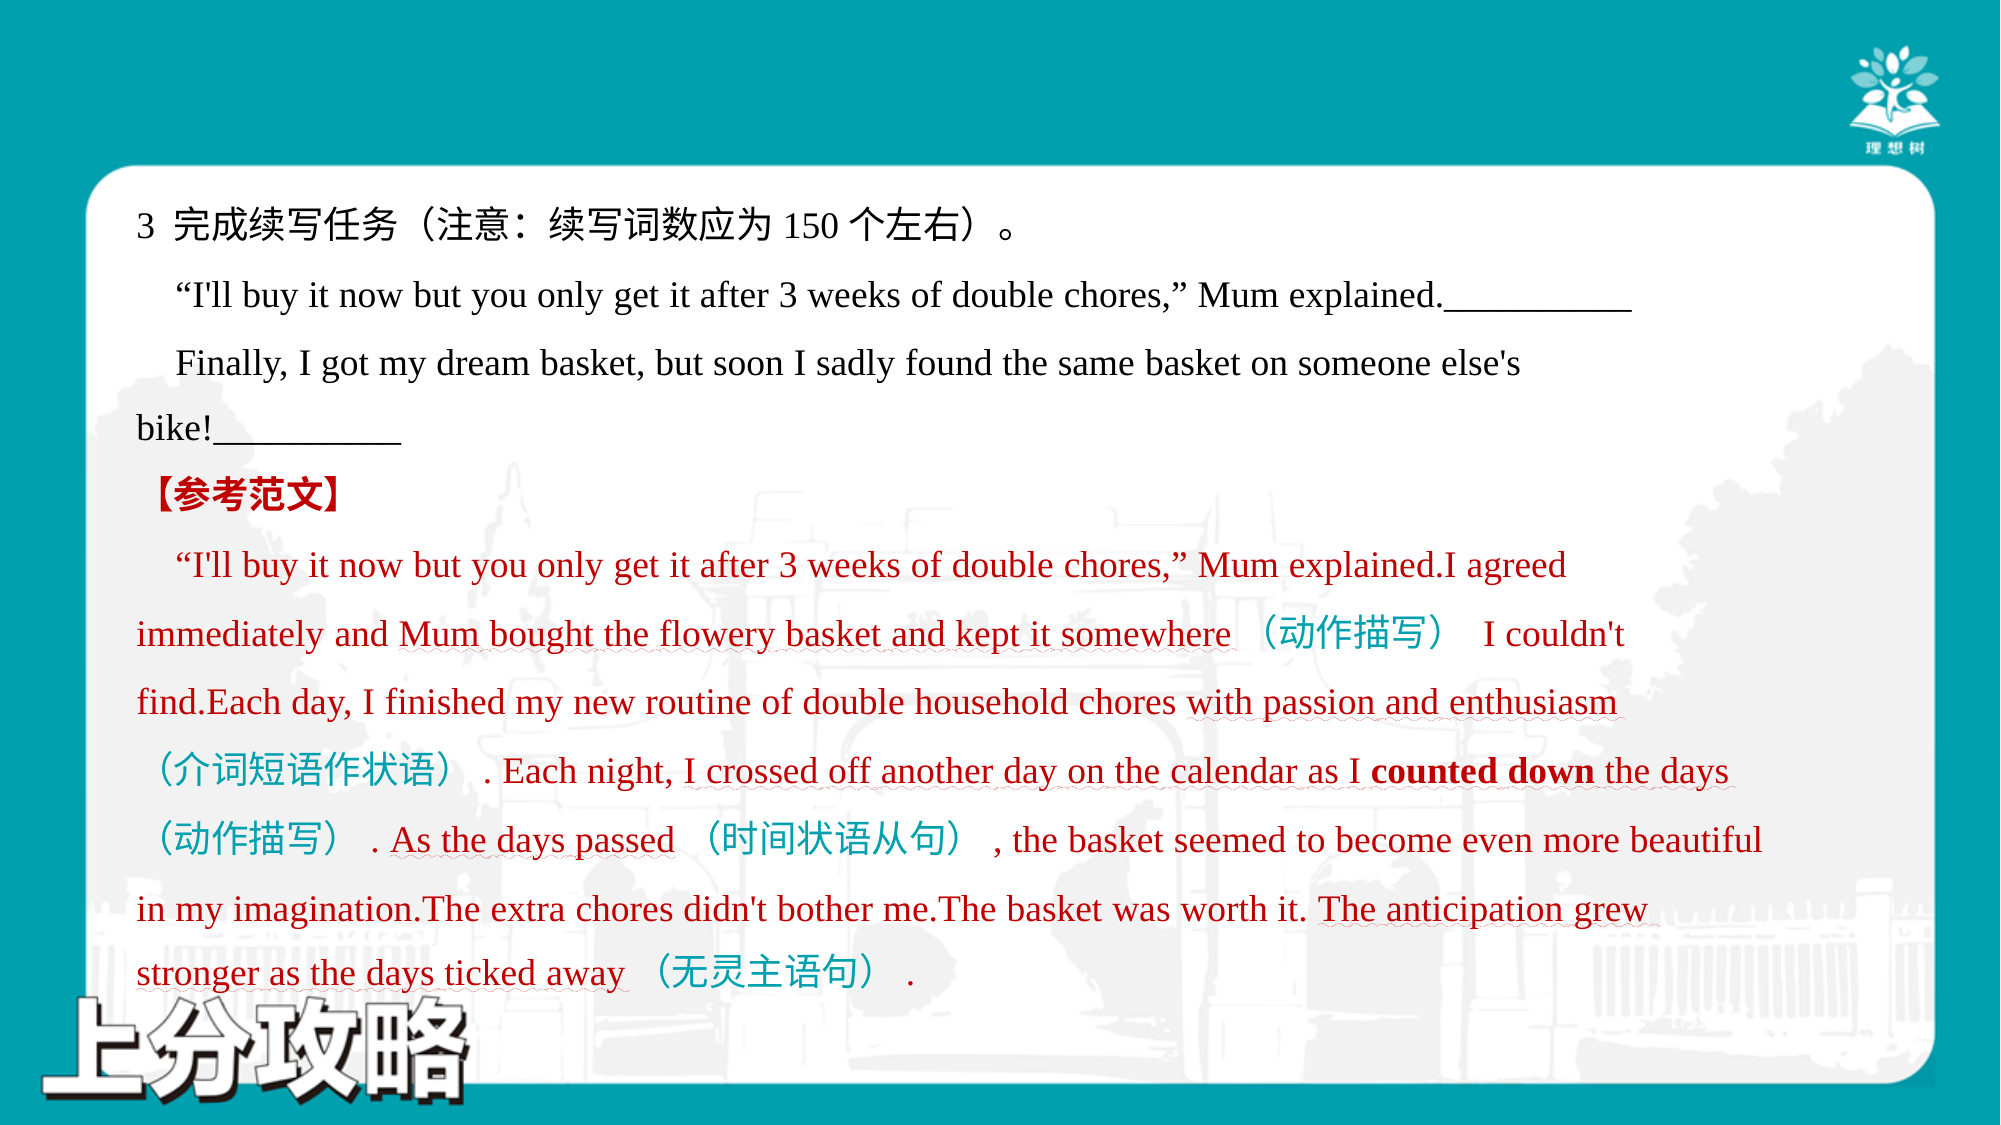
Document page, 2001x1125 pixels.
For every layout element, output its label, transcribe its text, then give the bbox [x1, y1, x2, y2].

text_box 3 完成续写任务（注意：续写词数应为150个左右）。 “I'll buy it now but you only get it after 3 weeks of double chores,” Mum explained.__________ Finally, I got my dream basket, but soon I sadly found the same basket on someone else's bike!__________ [136, 177, 1865, 442]
text_box 【参考范文】 “I'll buy it now but you only get it after 3 weeks of double chores,” Mum explained.I agreed immediately and Mum bought the flowery basket and kept it somewhere（动作描写） I couldn't find.Each day, I finished my new routine of double household chores with passion and enthusiasm （介词短语作状语）. Each night, I crossed off another day on the calendar as I counted down the days （动作描写）. As the days passed（时间状语从句）, the basket seemed to become even more beautiful in my imagination.The extra chores didn't bother me.The basket was worth it. The anticipation grew stronger as the days ticked away（无灵主语句）. [136, 447, 1865, 987]
picture [0, 0, 2000, 1125]
